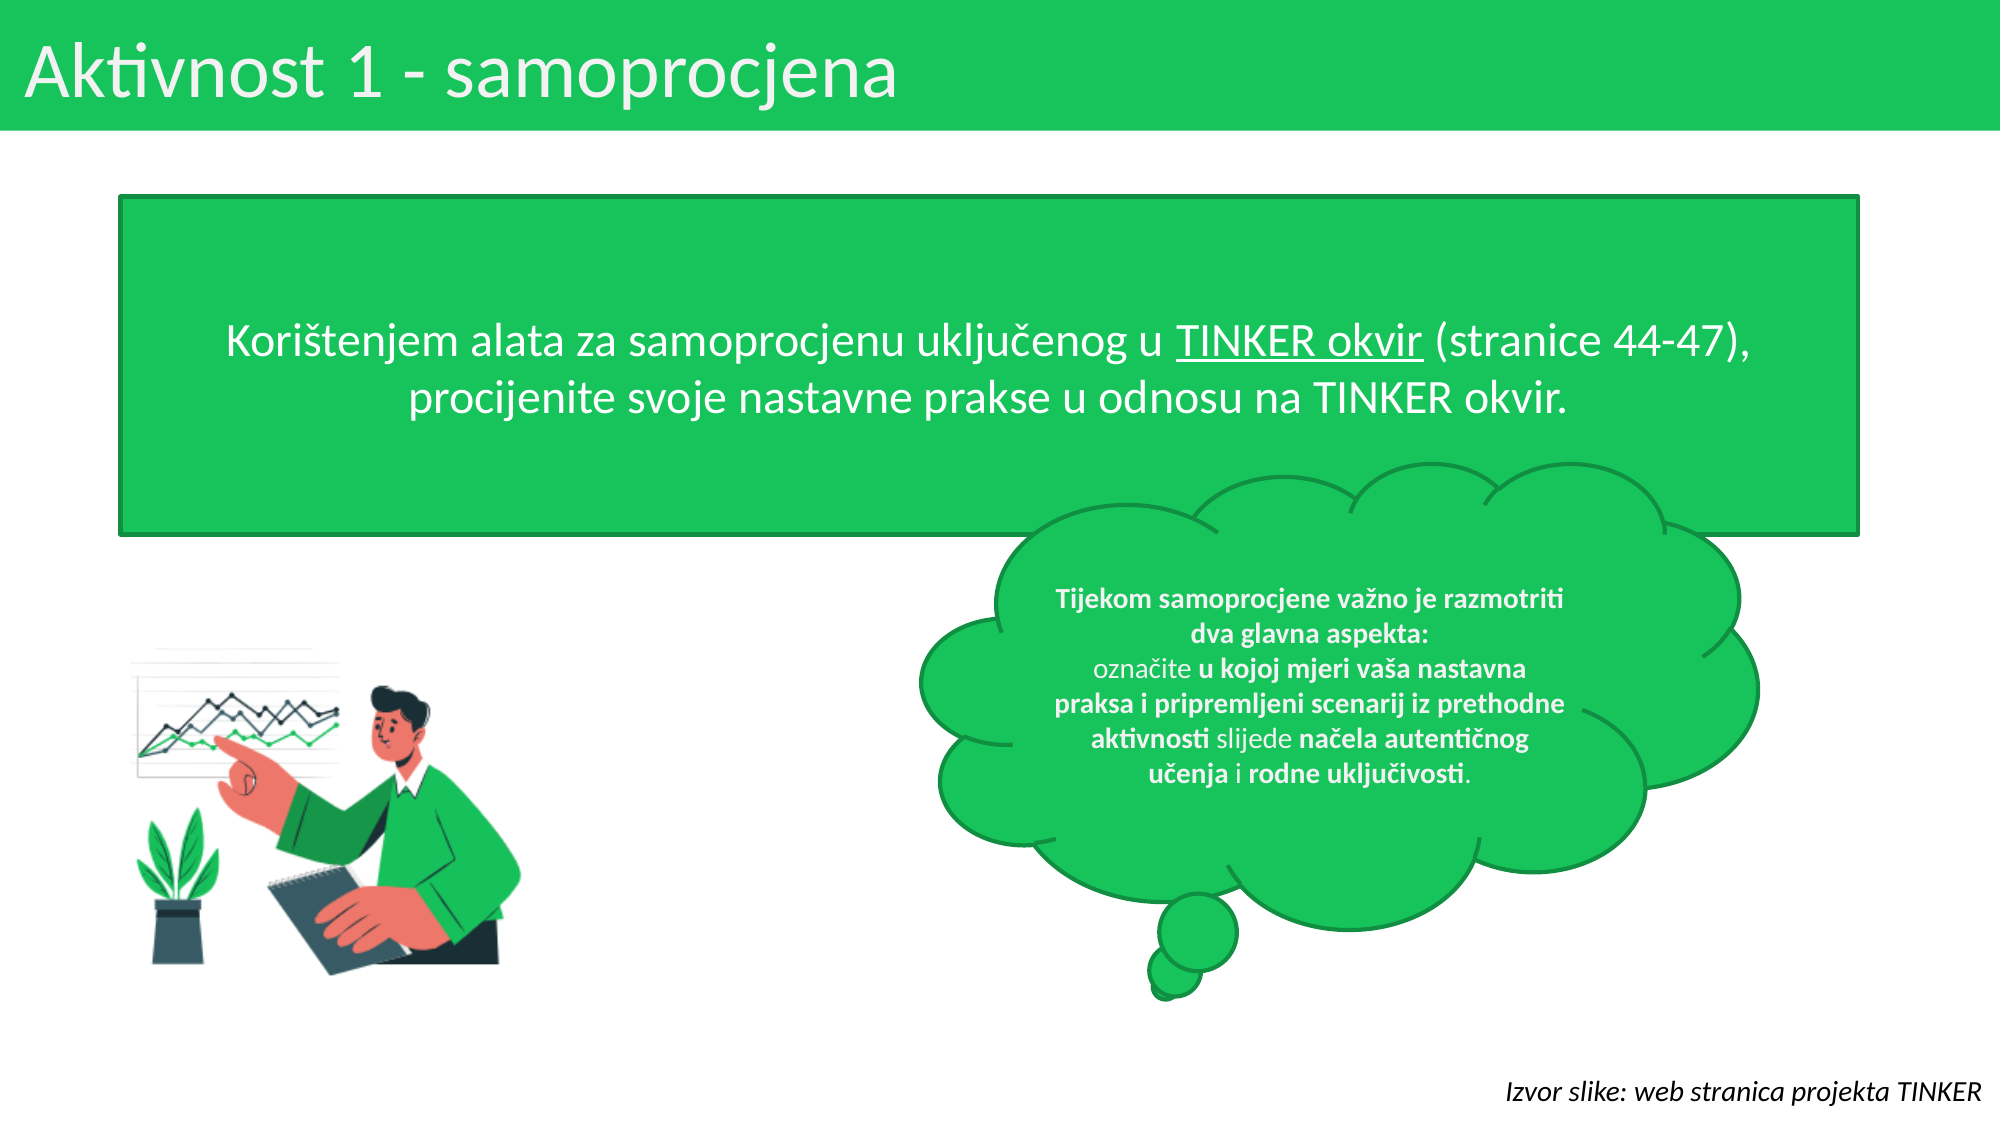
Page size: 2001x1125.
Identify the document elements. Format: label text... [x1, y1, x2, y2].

picture [120, 625, 526, 1010]
text_box Izvor slike: web stranica projekta TINKER [1487, 1057, 2000, 1114]
title Aktivnost 1 - samoprocjena [16, 13, 1976, 131]
text_box Korištenjem alata za samoprocjenu uključenog u TINKER okvir (stranice 44-47), procijenite svoje nastavne prakse u odnosu na TINKER okvir. [120, 196, 1858, 535]
text_box Tijekom samoprocjene važno je razmotriti dva glavna aspekta: označite u kojoj mjeri vaša nastavna praksa i pripremljeni scenarij iz prethodne aktivnosti slijede načela autentičnog učenja i rodne uključivosti. [921, 463, 1759, 1000]
